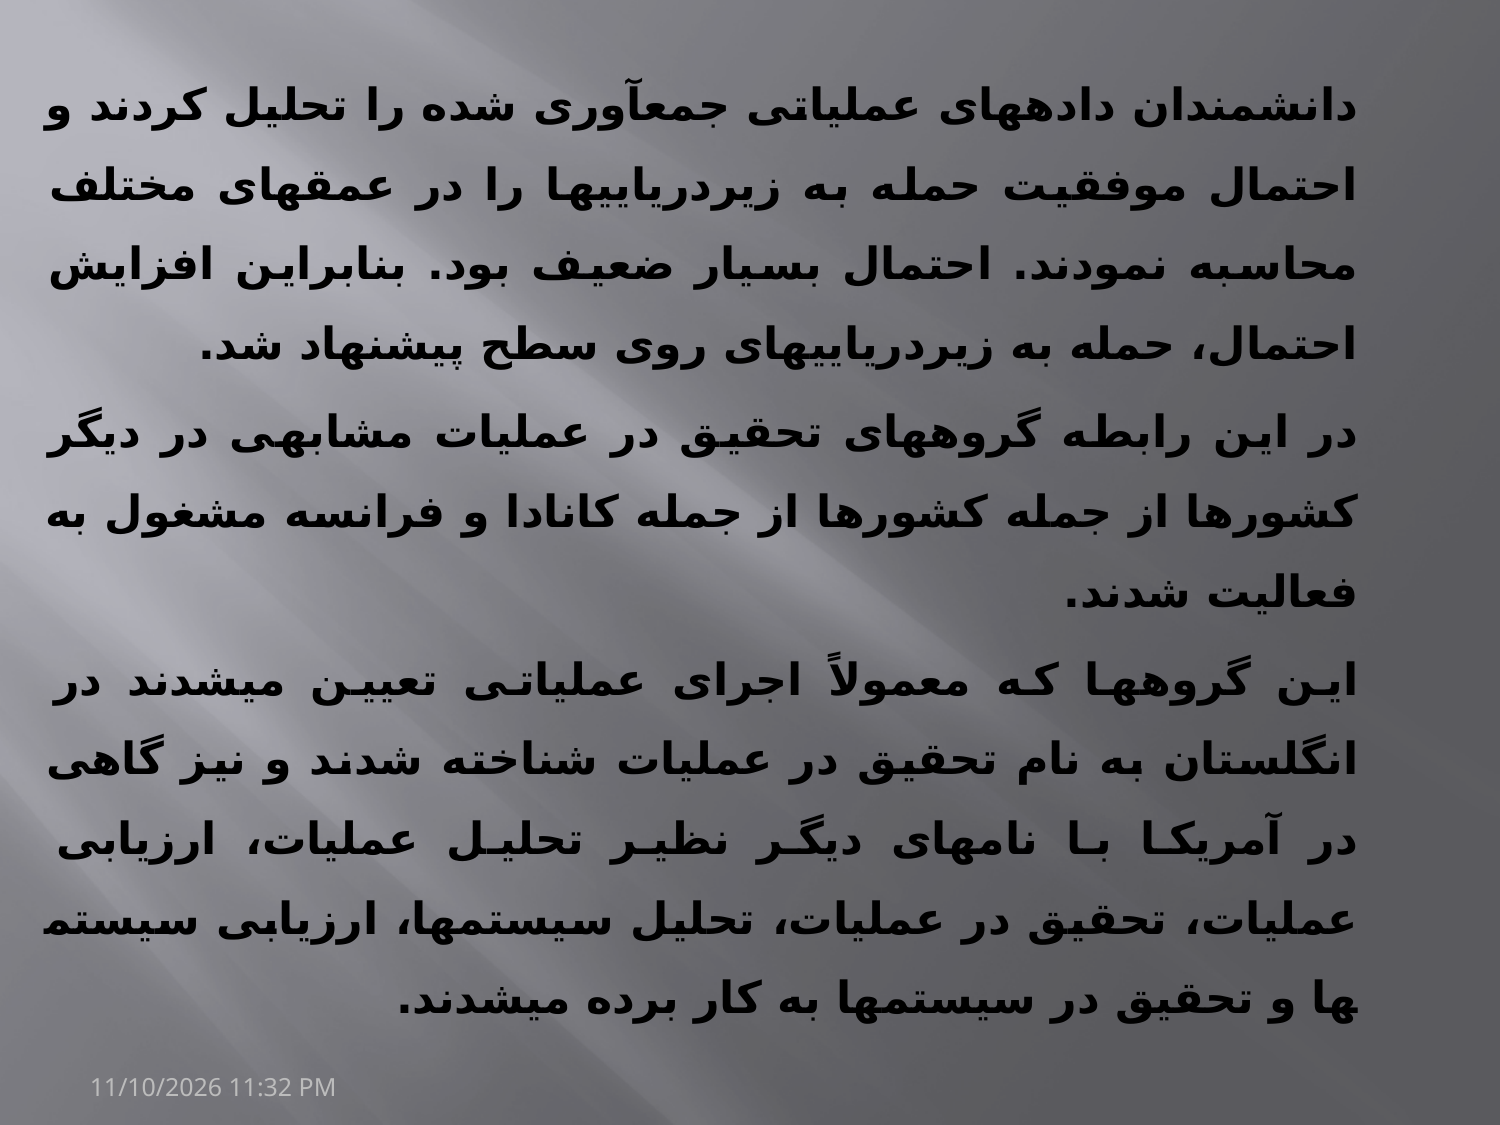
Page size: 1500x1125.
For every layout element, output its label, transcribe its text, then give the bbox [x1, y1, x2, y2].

slide_number 20/مارس/1 [75, 1052, 425, 1113]
list دانشمندان داده­های عملیاتی جمع­آوری شده را تحلیل کردند و احتمال موفقیت حمله به زیردریایی­ها را در عمق­های مختلف محاسبه نمودند. احتمال بسیار ضعیف بود. بنابراین افزایش احتمال، حمله به زیردریایی­های روی سطح پیشنهاد شد. در این رابطه گروه­های تحقیق در عملیات مشابهی در دیگر کشورها از جمله کشورها از جمله کانادا و فرانسه مشغول به فعالیت شدند. این گروه­ها که معمولاً اجرای عملیاتی تعیین می­شدند در انگلستان به نام تحقیق در عملیات شناخته شدند و نیز گاهی در آمریکا با نام­های دیگر نظیر تحلیل عملیات، ارزیابی عملیات، تحقیق در عملیات، تحلیل سیستم­ها، ارزیابی سیستم­ها و تحقیق در سیستم­ها به کار برده می­شدند. [29, 42, 1447, 1106]
